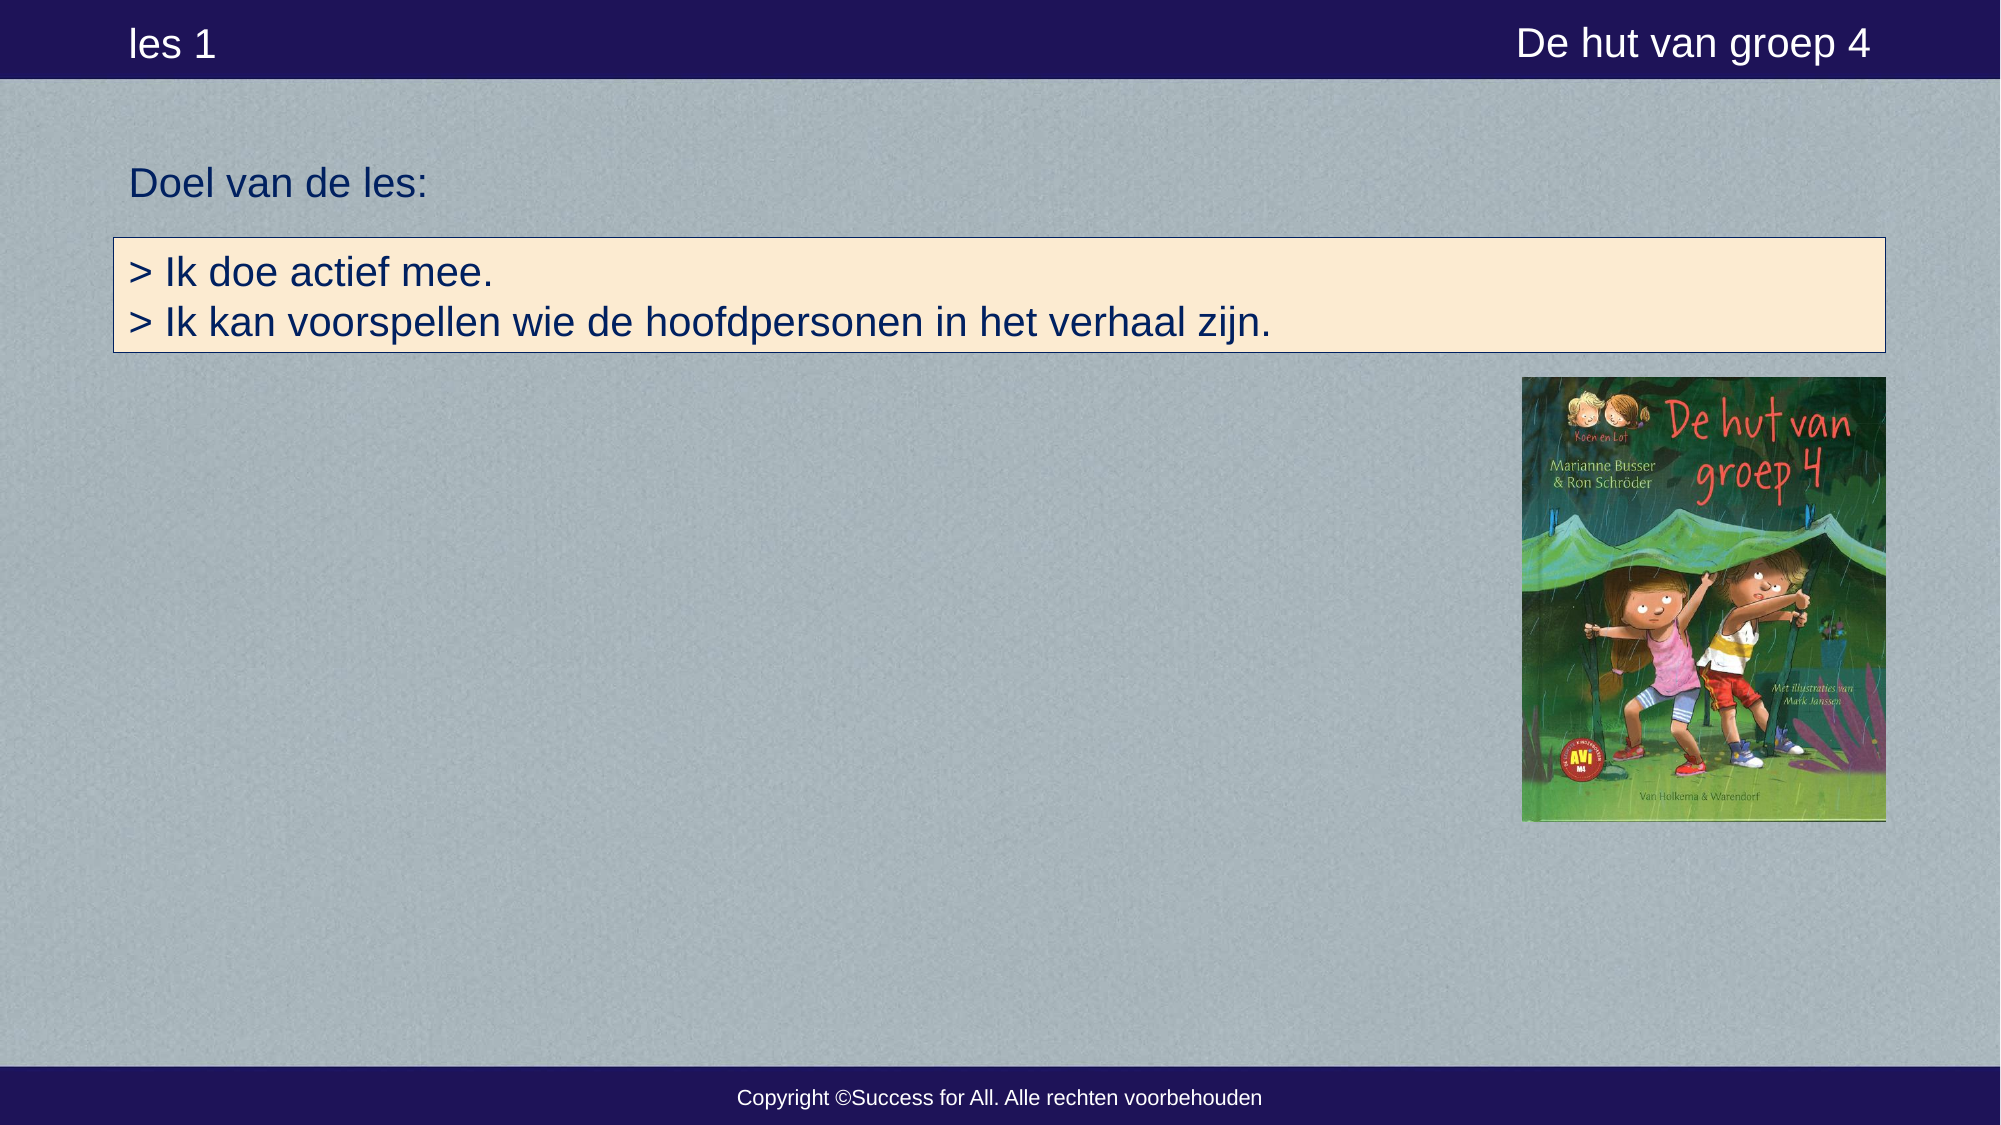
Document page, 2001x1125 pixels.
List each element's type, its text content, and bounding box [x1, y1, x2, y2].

text_box > Ik doe actief mee. > Ik kan voorspellen wie de hoofdpersonen in het verhaal zijn. [113, 237, 1886, 353]
text_box Copyright ©Success for All. Alle rechten voorbehouden [0, 1076, 2000, 1125]
text_box De hut van groep 4 [999, 8, 1886, 73]
text_box les 1 [114, 9, 354, 75]
text_box Doel van de les: [113, 148, 1635, 214]
picture [0, 0, 2001, 1125]
